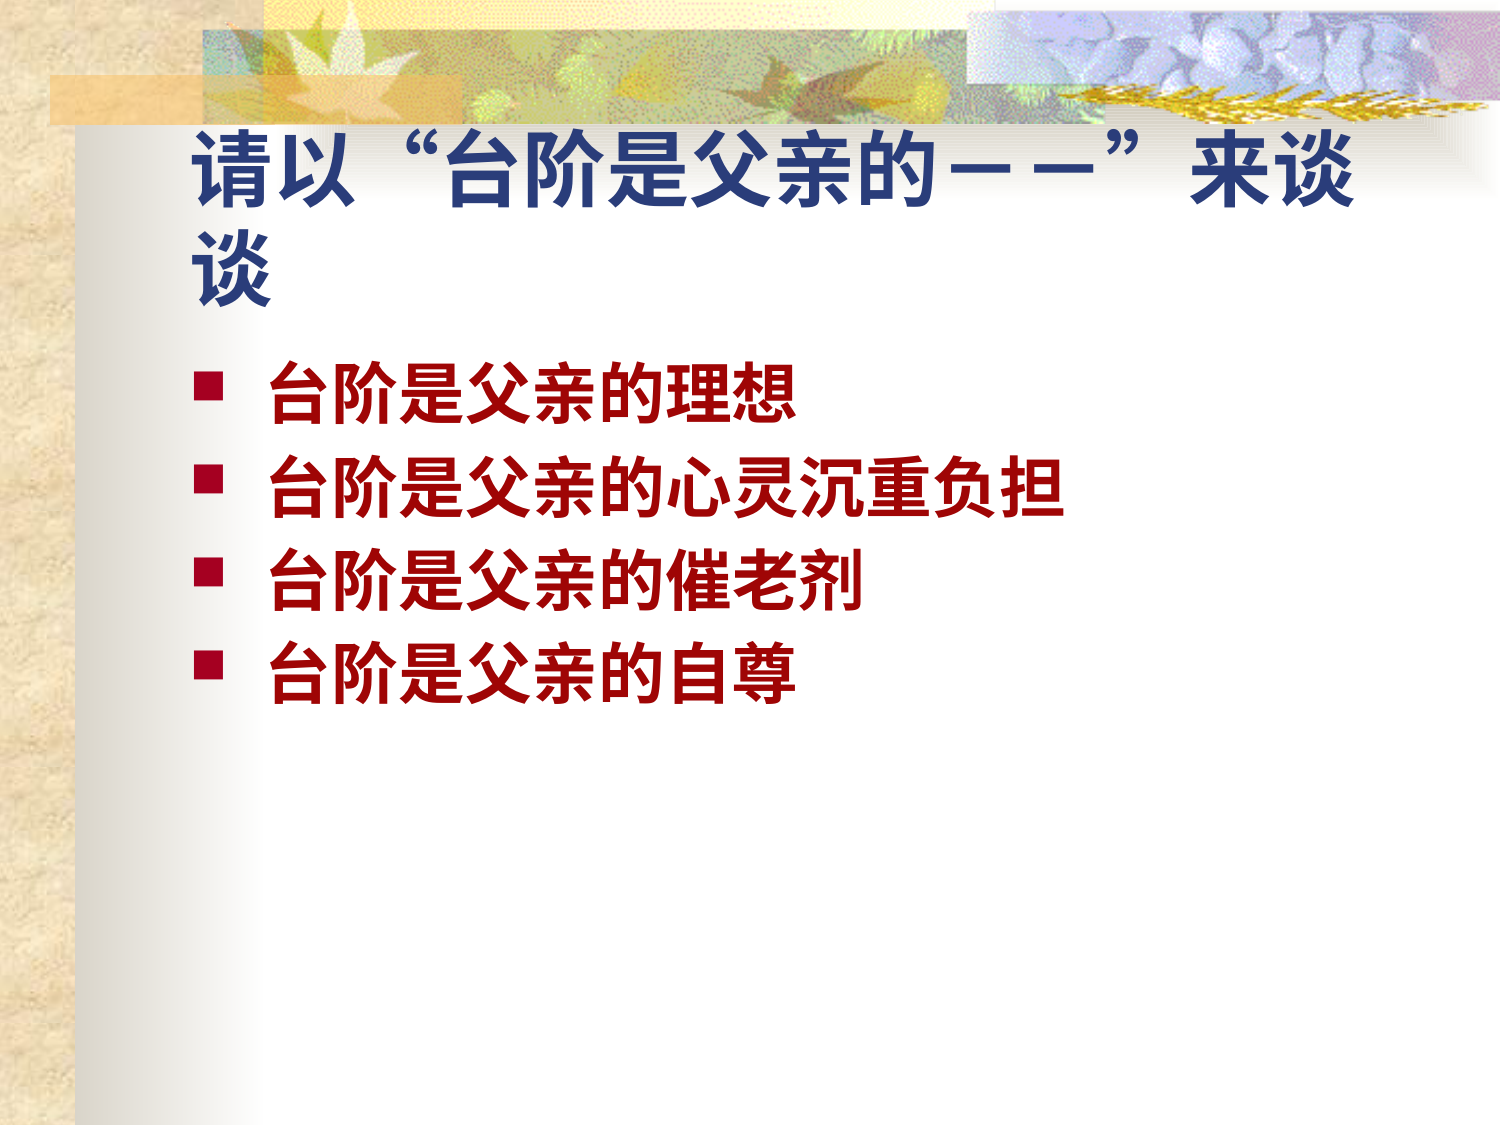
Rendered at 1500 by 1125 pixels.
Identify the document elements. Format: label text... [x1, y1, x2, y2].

title 请以“台阶是父亲的－－”来谈谈 [174, 137, 1450, 325]
picture [0, 0, 1500, 1125]
list 台阶是父亲的理想 台阶是父亲的心灵沉重负担 台阶是父亲的催老剂 台阶是父亲的自尊 [174, 344, 1438, 1020]
